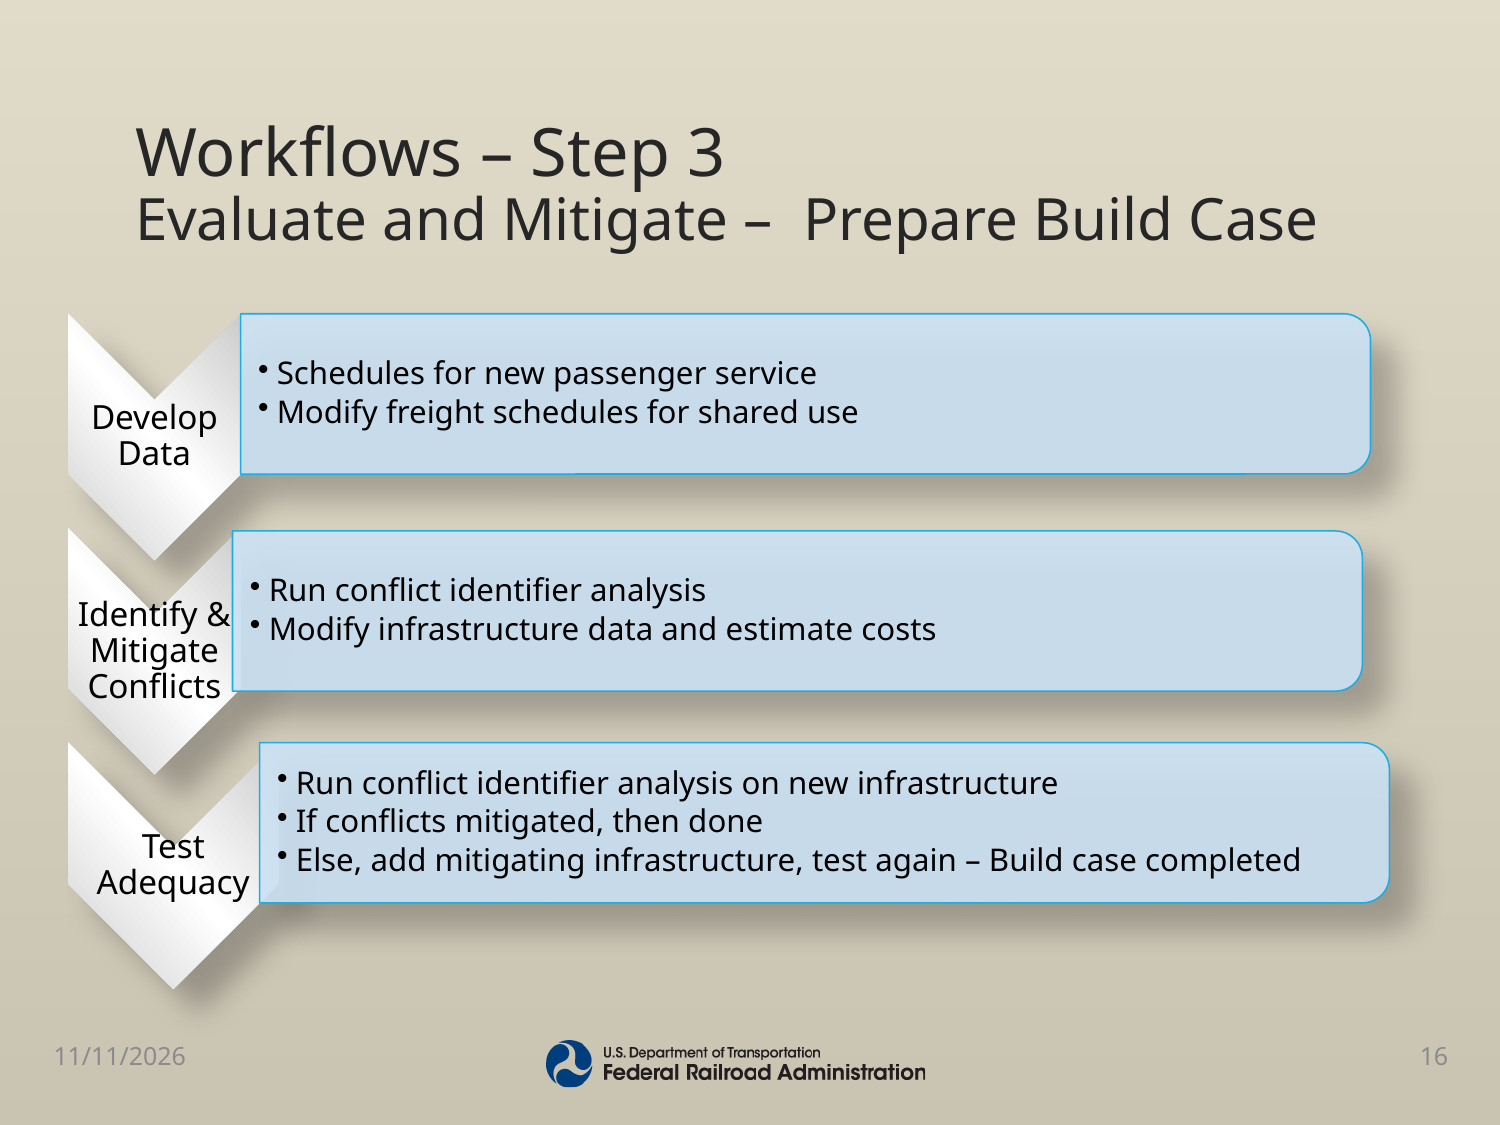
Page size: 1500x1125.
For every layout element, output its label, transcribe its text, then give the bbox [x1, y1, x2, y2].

title Workflows – Step 3 Evaluate and Mitigate – Prepare Build Case [120, 73, 1380, 299]
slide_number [38, 1035, 210, 1080]
picture [526, 1035, 926, 1088]
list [77, 313, 1381, 990]
slide_number 16 [1283, 1035, 1464, 1080]
